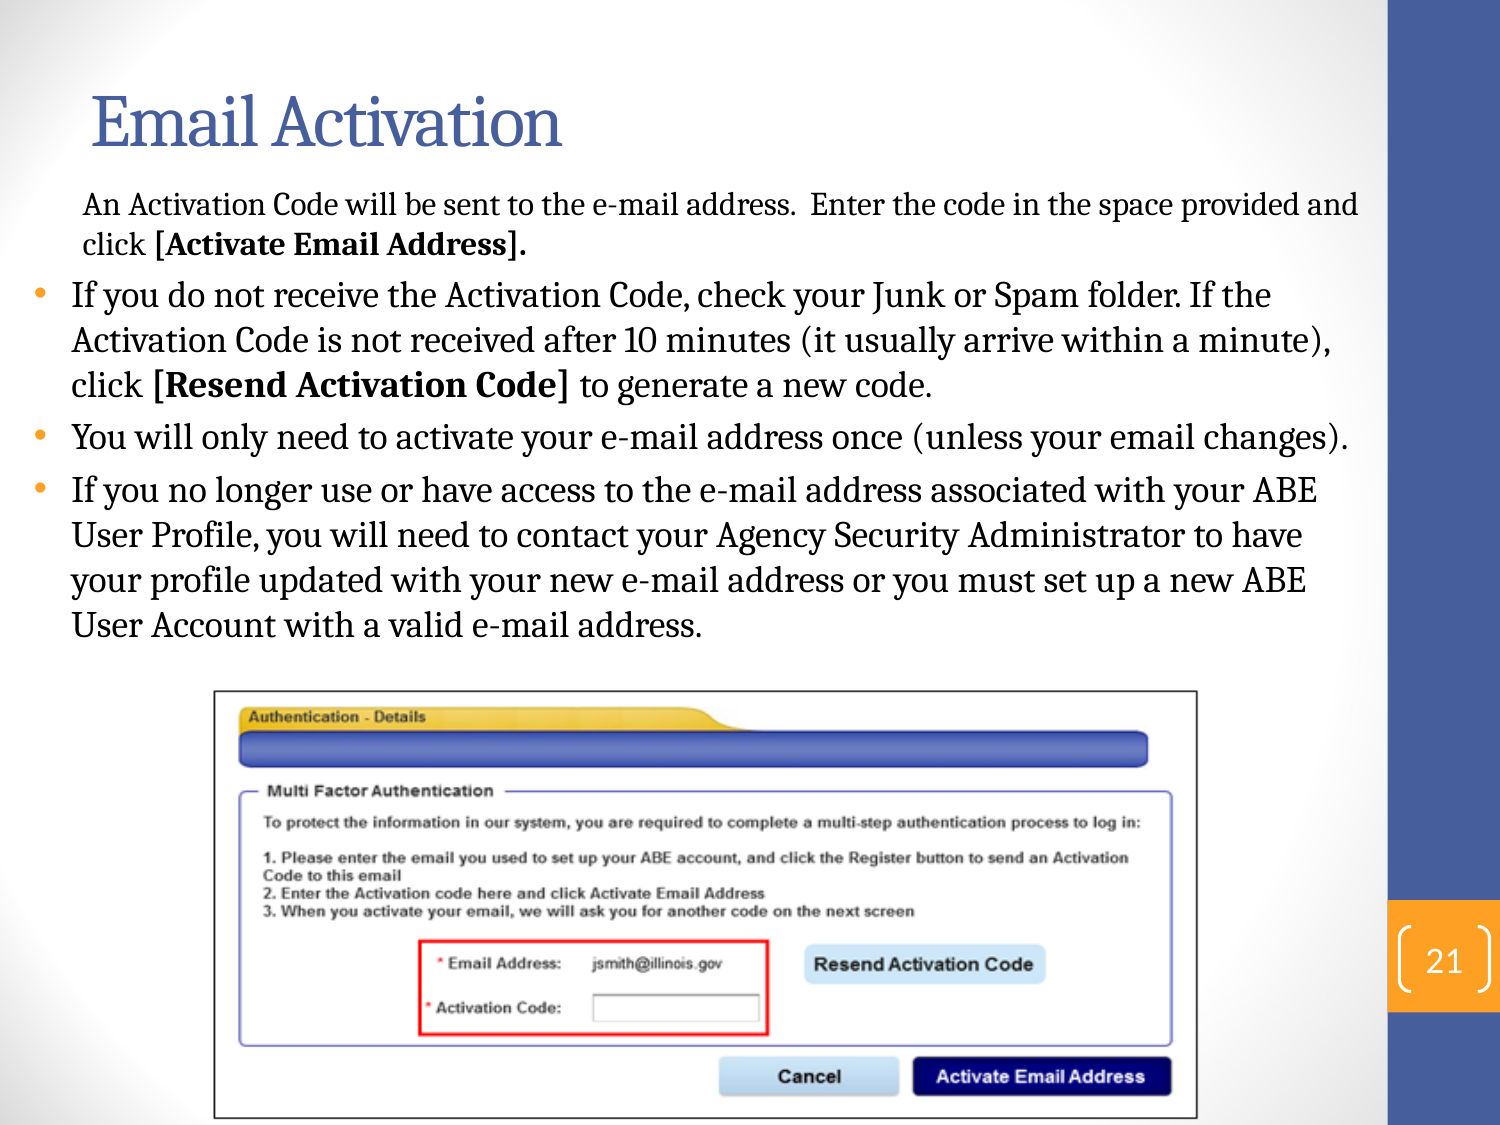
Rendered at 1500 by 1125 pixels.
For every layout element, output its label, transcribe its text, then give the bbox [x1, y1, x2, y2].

list An Activation Code will be sent to the e-mail address. Enter the code in the space provided and click [Activate Email Address]. If you do not receive the Activation Code, check your Junk or Spam folder. If the Activation Code is not received after 10 minutes (it usually arrive within a minute), click [Resend Activation Code] to generate a new code. You will only need to activate your e-mail address once (unless your email changes). If you no longer use or have access to the e-mail address associated with your ABE User Profile, you will need to contact your Agency Security Administrator to have your profile updated with your new e-mail address or you must set up a new ABE User Account with a valid e-mail address. [0, 174, 1388, 1050]
slide_number 21 [1397, 924, 1492, 994]
picture [0, 688, 1387, 1125]
picture [0, 0, 1387, 174]
title Email Activation [75, 45, 1325, 174]
